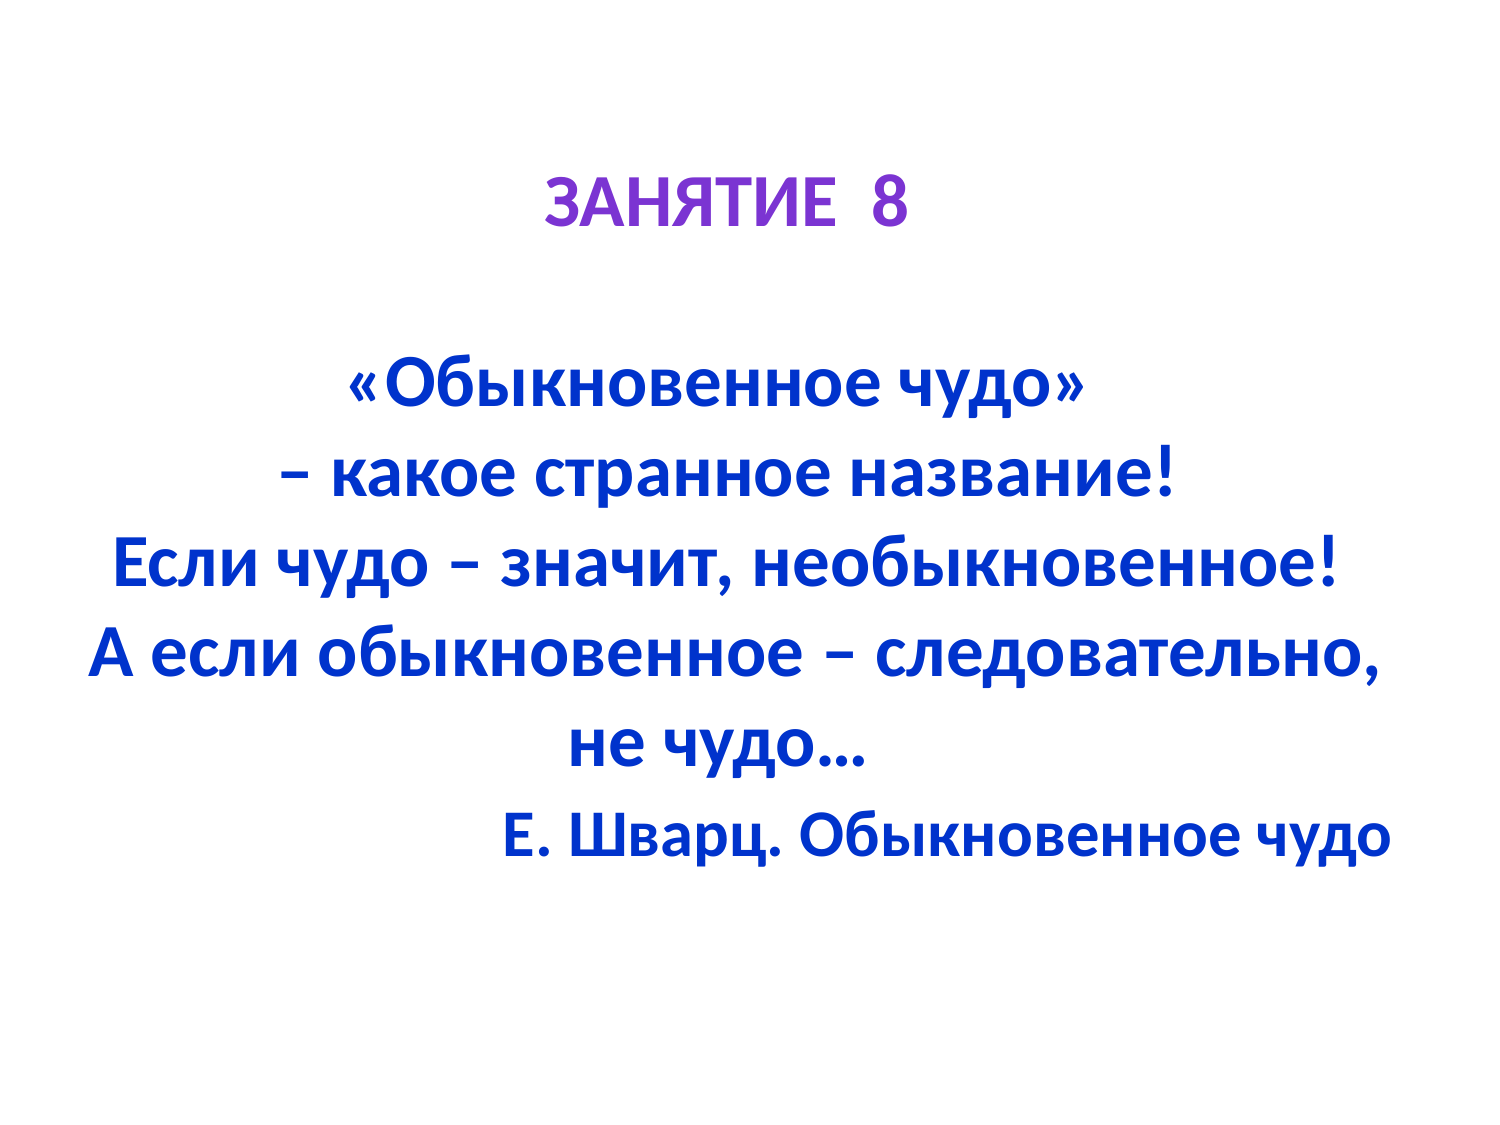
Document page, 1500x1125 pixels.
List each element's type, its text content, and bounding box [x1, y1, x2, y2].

title Занятие 8 «Обыкновенное чудо» – какое странное название! Если чудо – значит, необыкновенное! А если обыкновенное – следовательно, не чудо… Е. Шварц. Обыкновенное чудо [29, 45, 1425, 1059]
